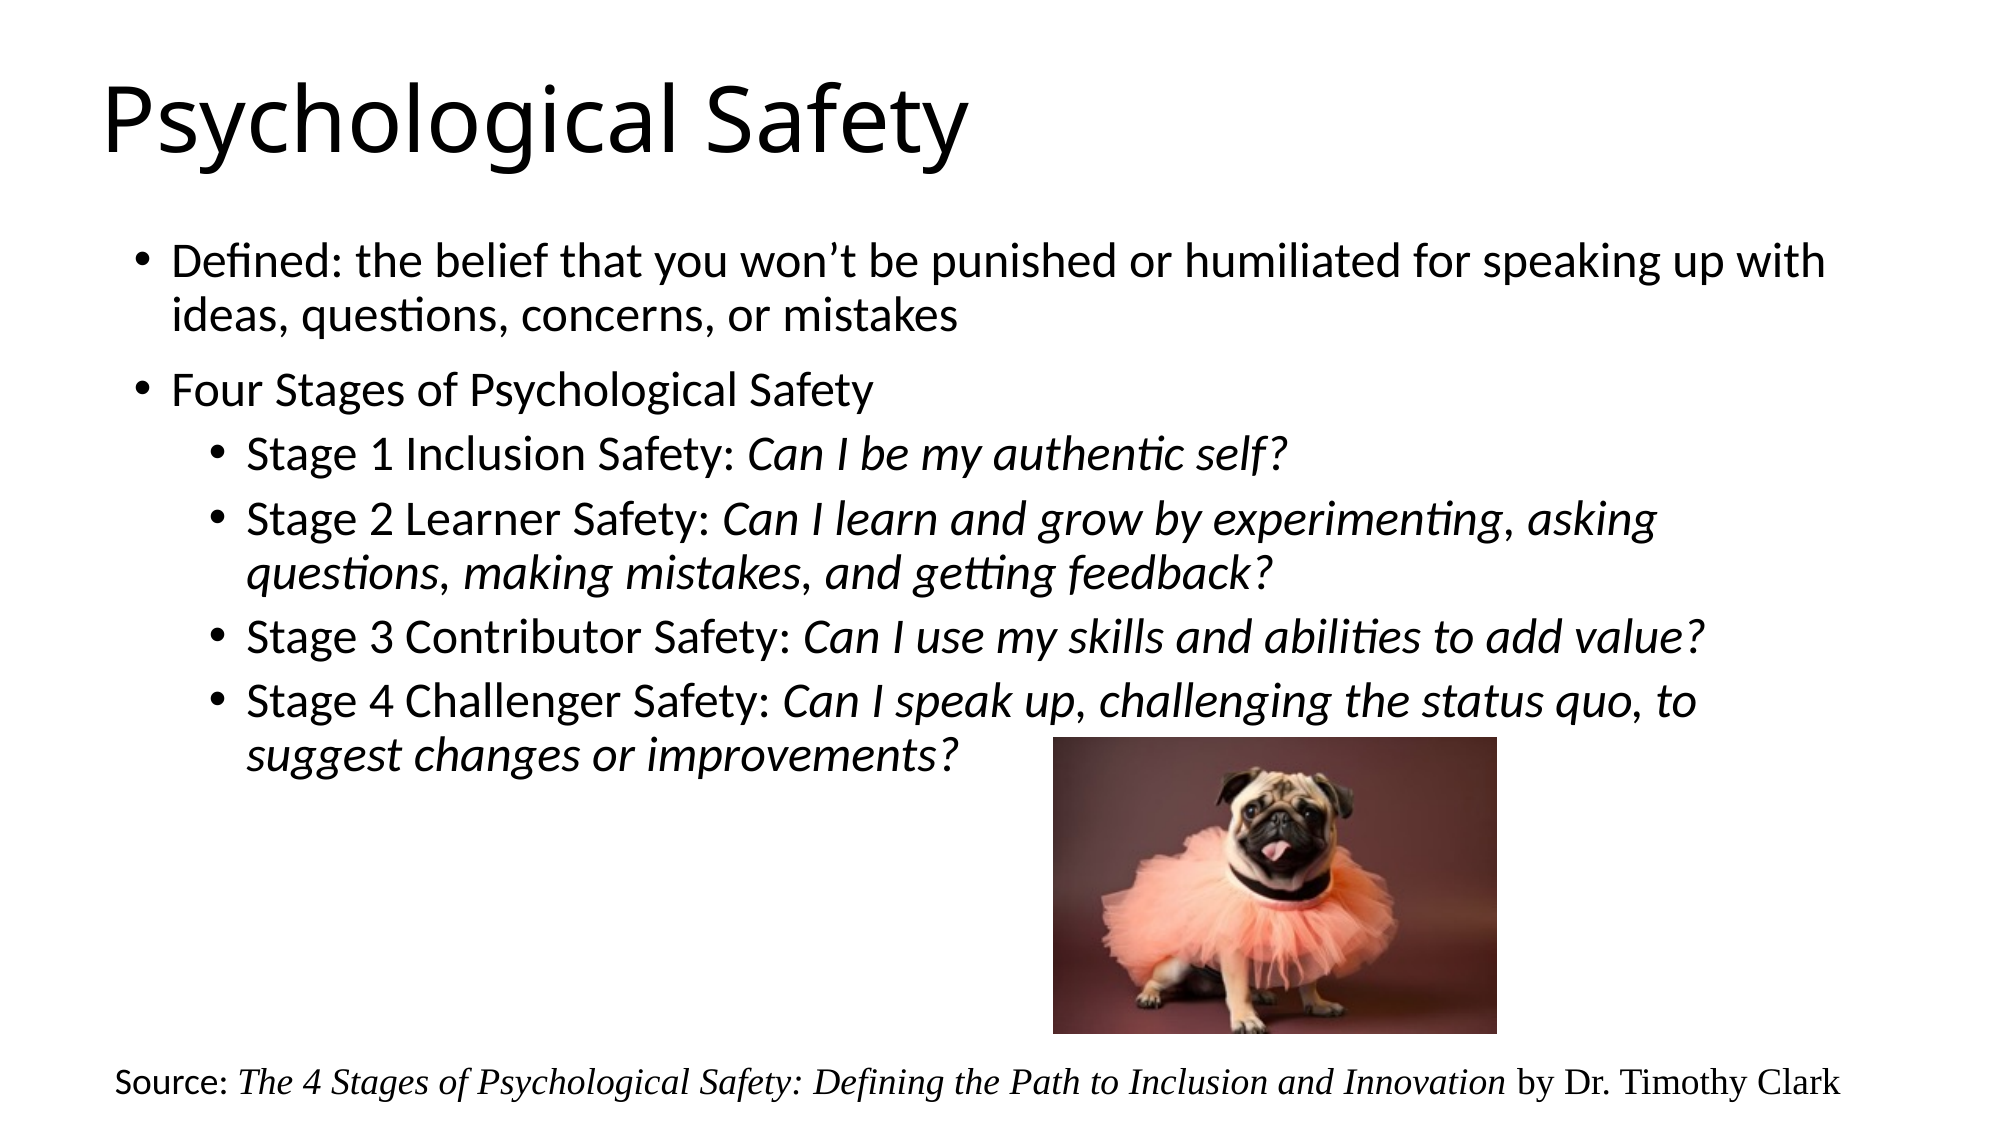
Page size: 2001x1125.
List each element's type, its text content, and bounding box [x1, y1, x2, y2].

picture [1053, 737, 1497, 1034]
title Psychological Safety [85, 40, 1811, 206]
list Defined: the belief that you won’t be punished or humiliated for speaking up with ideas, questions, concerns, or mistakes Four Stages of Psychological Safety Stage 1 Inclusion Safety: Can I be my authentic self? Stage 2 Learner Safety: Can I learn and grow by experimenting, asking questions, making mistakes, and getting feedback? Stage 3 Contributor Safety: Can I use my skills and abilities to add value? Stage 4 Challenger Safety: Can I speak up, challenging the status quo, to suggest changes or improvements? [118, 226, 1844, 898]
text_box Source: The 4 Stages of Psychological Safety: Defining the Path to Inclusion and Innovation by Dr. Timothy Clark [100, 1049, 1856, 1110]
